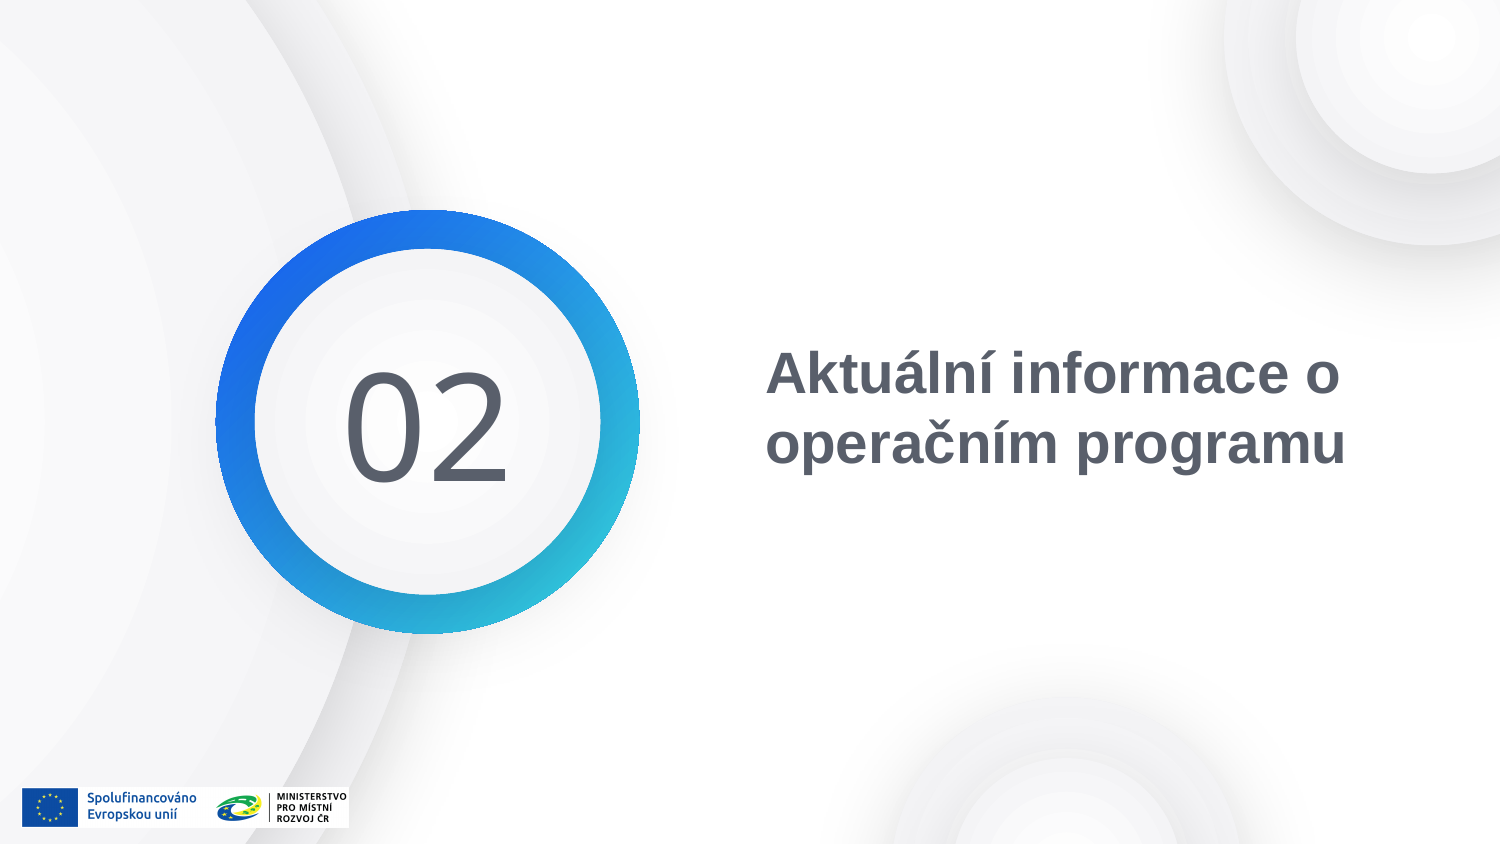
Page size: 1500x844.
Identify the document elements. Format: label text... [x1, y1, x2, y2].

title Aktuální informace o operačním programu [750, 400, 1383, 531]
title 02 [286, 361, 569, 483]
picture [21, 787, 349, 828]
